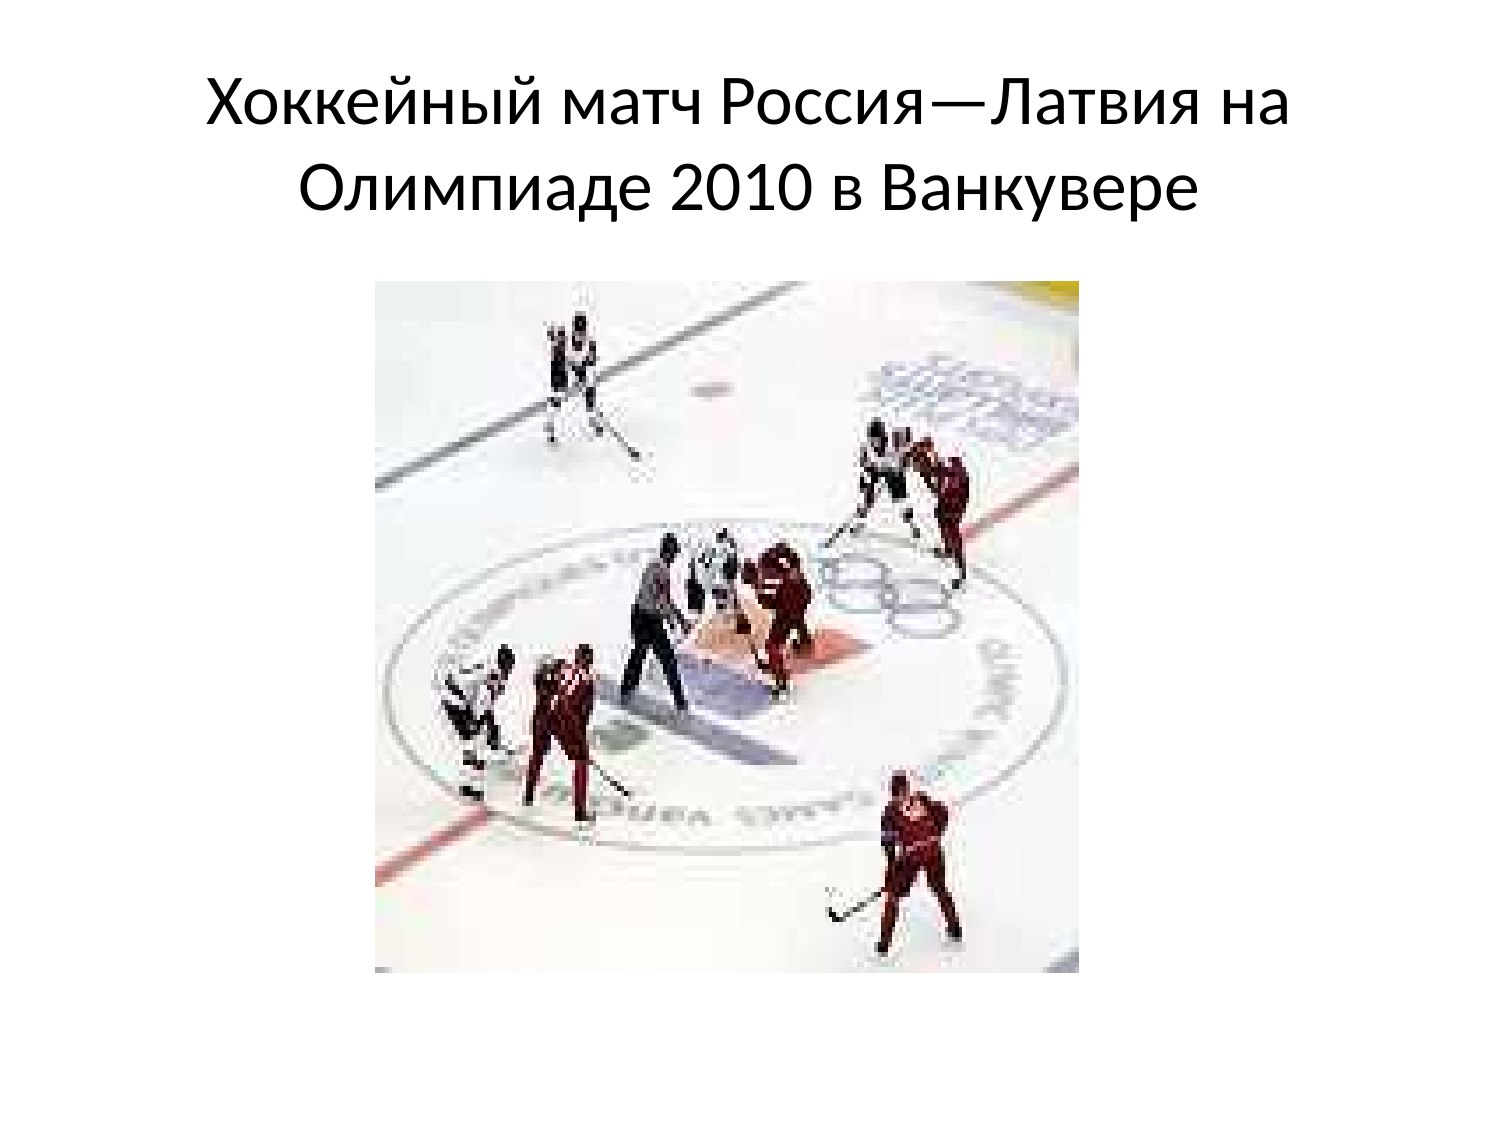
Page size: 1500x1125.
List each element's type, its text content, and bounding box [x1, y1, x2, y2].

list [374, 280, 1079, 973]
title Хоккейный матч Россия—Латвия на Олимпиаде 2010 в Ванкувере [75, 45, 1425, 233]
